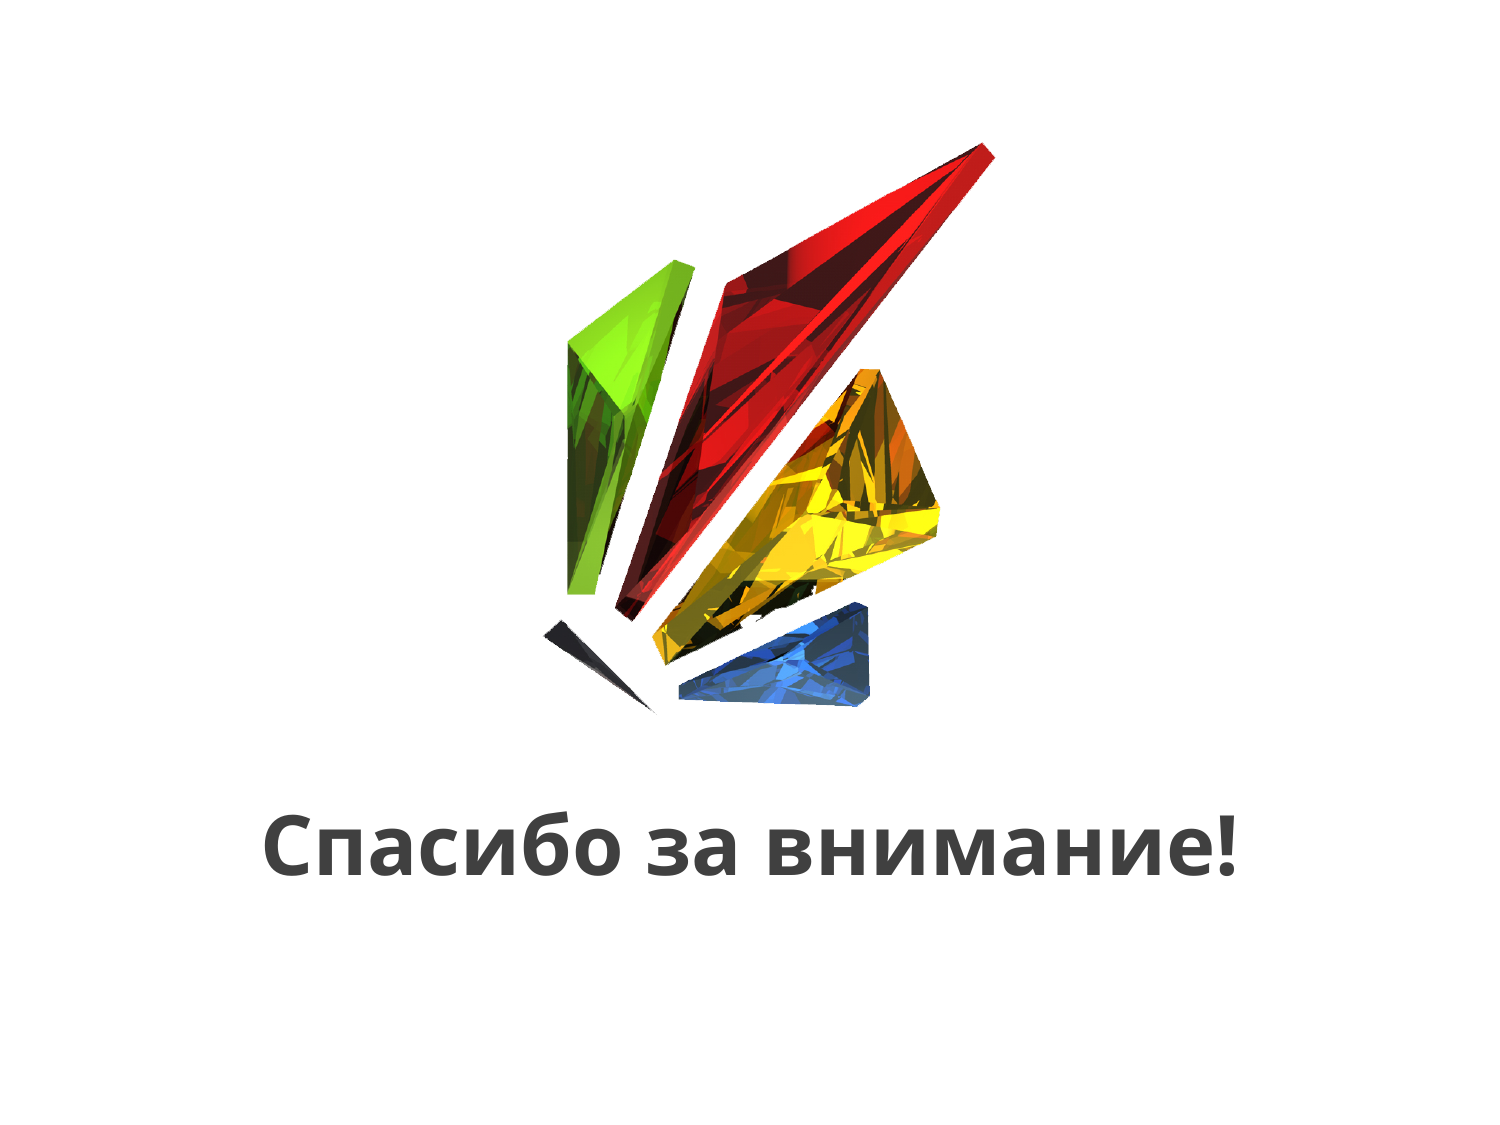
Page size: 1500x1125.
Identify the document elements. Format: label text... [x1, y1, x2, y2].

picture [538, 140, 997, 722]
text_box Спасибо за внимание! [199, 785, 1301, 900]
